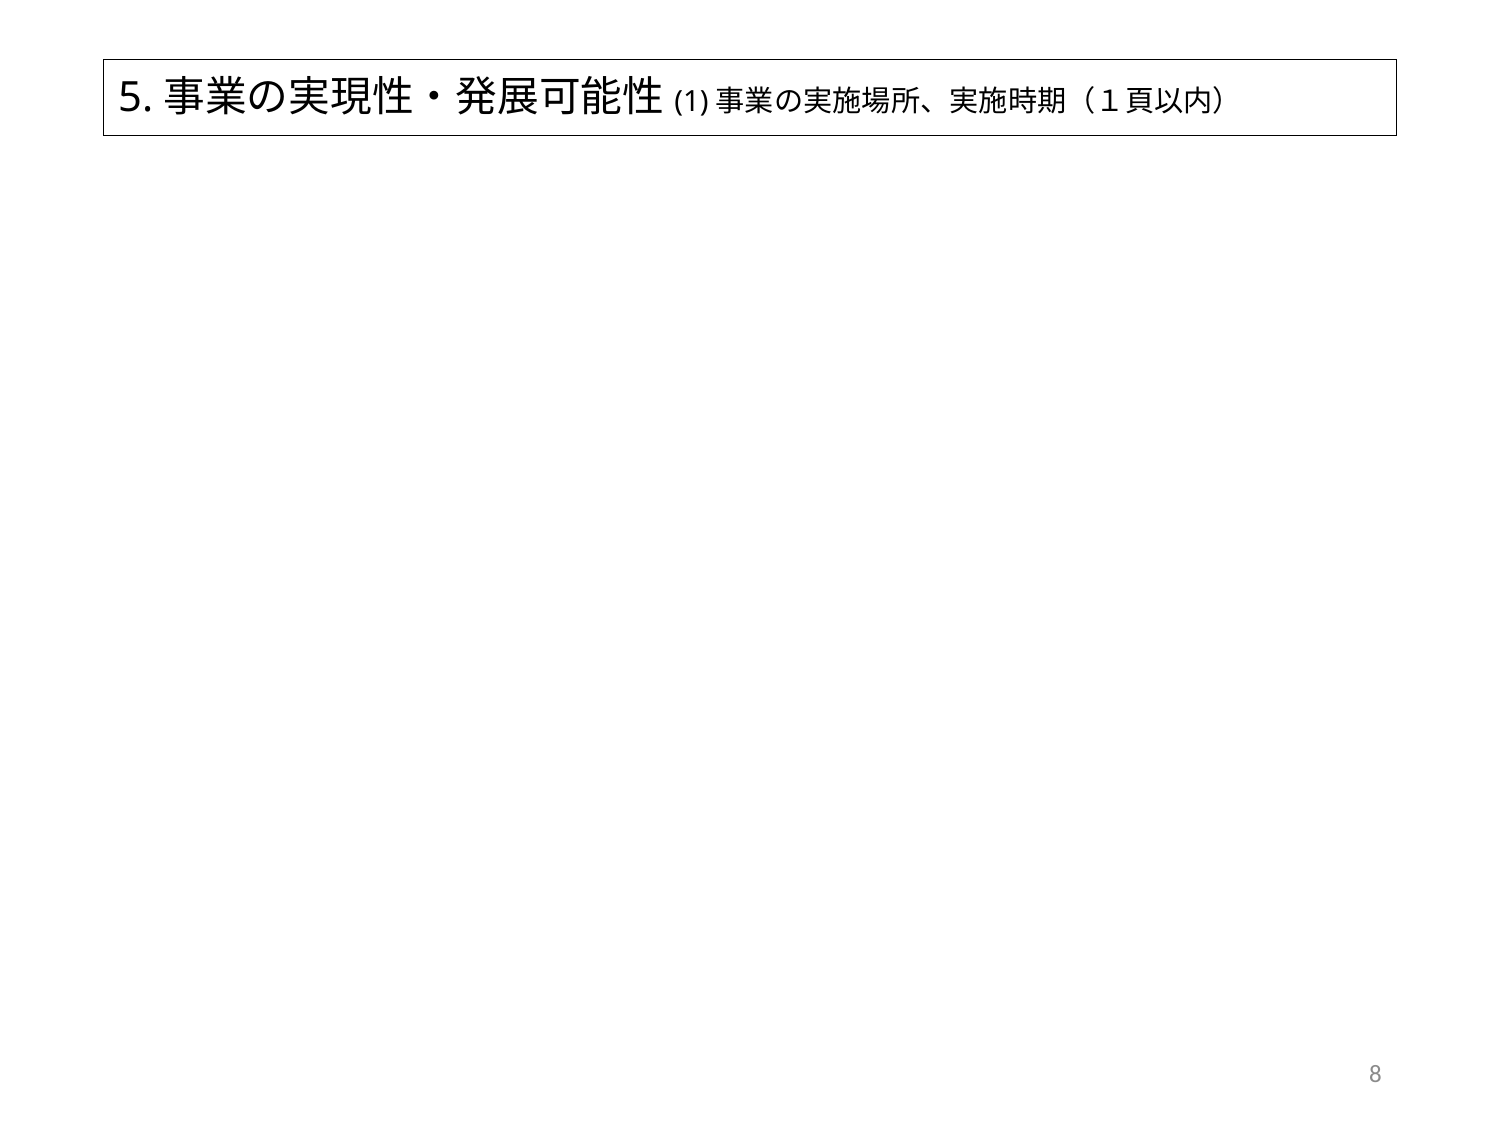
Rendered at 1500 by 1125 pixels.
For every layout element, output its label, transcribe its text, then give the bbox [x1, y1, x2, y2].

title 5.事業の実現性・発展可能性(1)事業の実施場所、実施時期（１頁以内） [103, 59, 1397, 136]
slide_number 7 [1059, 1042, 1397, 1103]
